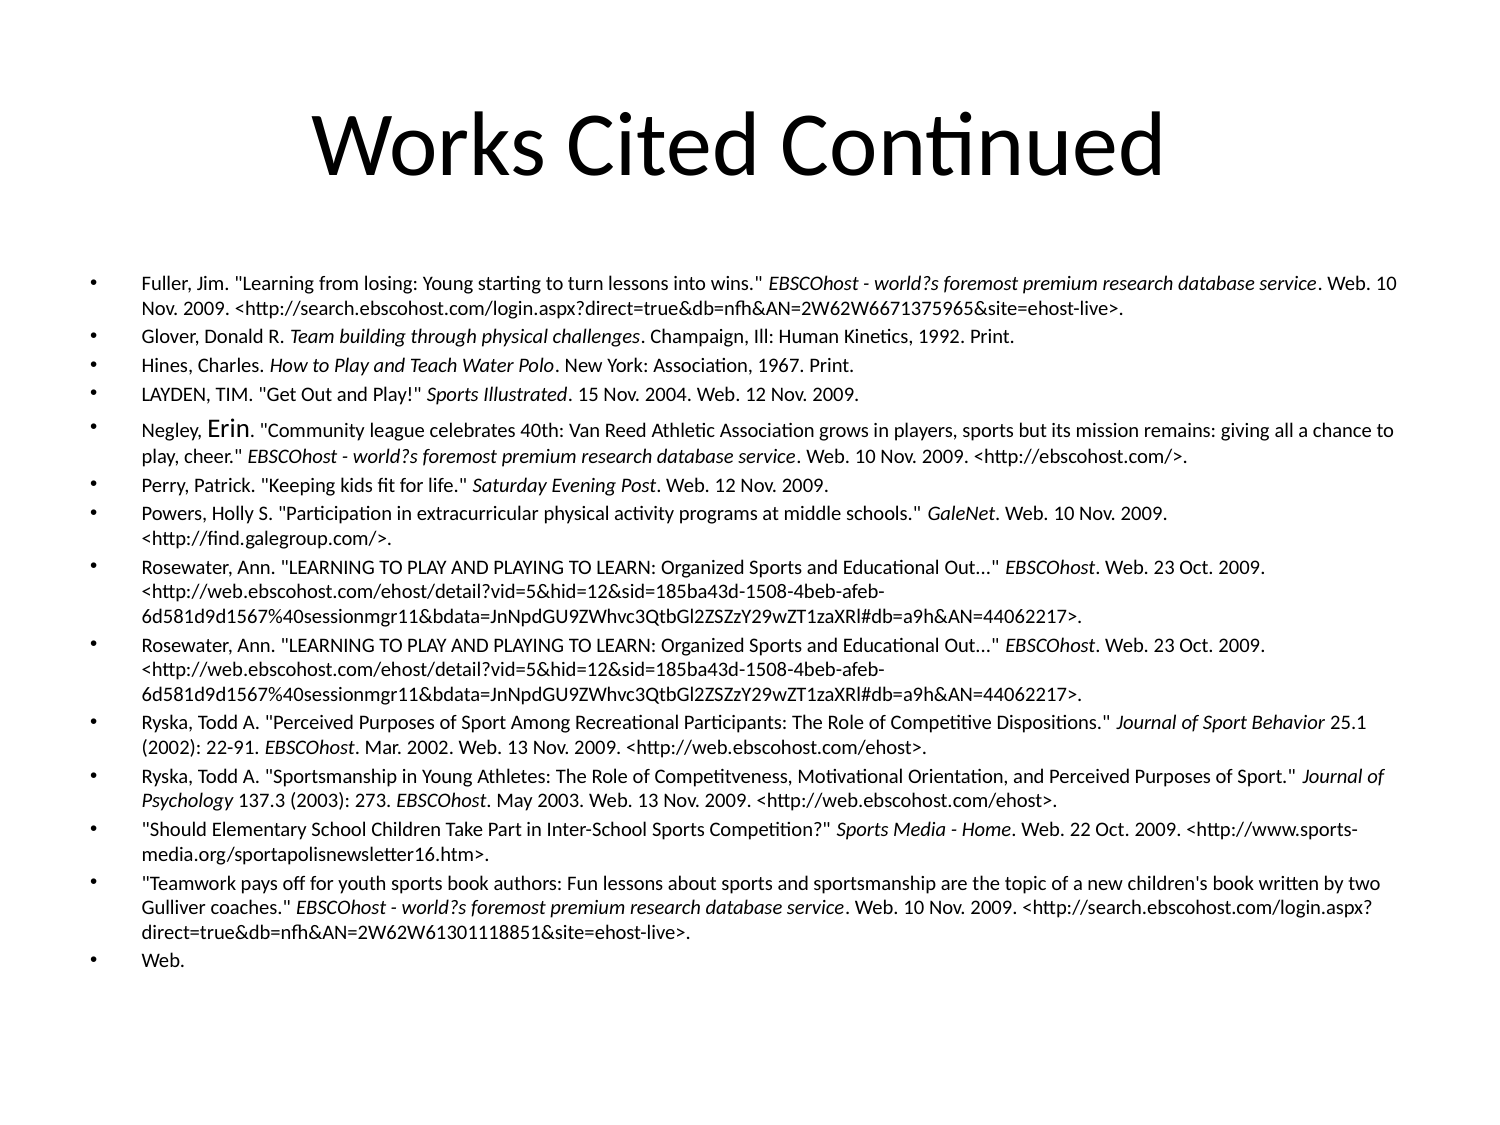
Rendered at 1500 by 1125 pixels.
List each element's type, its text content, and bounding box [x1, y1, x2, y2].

title Works Cited Continued [75, 45, 1425, 233]
list Fuller, Jim. "Learning from losing: Young starting to turn lessons into wins." EBSCOhost - world?s foremost premium research database service. Web. 10 Nov. 2009. <http://search.ebscohost.com/login.aspx?direct=true&db=nfh&AN=2W62W6671375965&site=ehost-live>. Glover, Donald R. Team building through physical challenges. Champaign, Ill: Human Kinetics, 1992. Print. Hines, Charles. How to Play and Teach Water Polo. New York: Association, 1967. Print. LAYDEN, TIM. "Get Out and Play!" Sports Illustrated. 15 Nov. 2004. Web. 12 Nov. 2009. Negley, Erin. "Community league celebrates 40th: Van Reed Athletic Association grows in players, sports but its mission remains: giving all a chance to play, cheer." EBSCOhost - world?s foremost premium research database service. Web. 10 Nov. 2009. <http://ebscohost.com/>. Perry, Patrick. "Keeping kids fit for life." Saturday Evening Post. Web. 12 Nov. 2009. Powers, Holly S. "Participation in extracurricular physical activity programs at middle schools." GaleNet. Web. 10 Nov. 2009. <http://find.galegroup.com/>. Rosewater, Ann. "LEARNING TO PLAY AND PLAYING TO LEARN: Organized Sports and Educational Out..." EBSCOhost. Web. 23 Oct. 2009. <http://web.ebscohost.com/ehost/detail?vid=5&hid=12&sid=185ba43d-1508-4beb-afeb-6d581d9d1567%40sessionmgr11&bdata=JnNpdGU9ZWhvc3QtbGl2ZSZzY29wZT1zaXRl#db=a9h&AN=44062217>. Rosewater, Ann. "LEARNING TO PLAY AND PLAYING TO LEARN: Organized Sports and Educational Out..." EBSCOhost. Web. 23 Oct. 2009. <http://web.ebscohost.com/ehost/detail?vid=5&hid=12&sid=185ba43d-1508-4beb-afeb-6d581d9d1567%40sessionmgr11&bdata=JnNpdGU9ZWhvc3QtbGl2ZSZzY29wZT1zaXRl#db=a9h&AN=44062217>. Ryska, Todd A. "Perceived Purposes of Sport Among Recreational Participants: The Role of Competitive Dispositions." Journal of Sport Behavior 25.1 (2002): 22-91. EBSCOhost. Mar. 2002. Web. 13 Nov. 2009. <http://web.ebscohost.com/ehost>. Ryska, Todd A. "Sportsmanship in Young Athletes: The Role of Competitveness, Motivational Orientation, and Perceived Purposes of Sport." Journal of Psychology 137.3 (2003): 273. EBSCOhost. May 2003. Web. 13 Nov. 2009. <http://web.ebscohost.com/ehost>. "Should Elementary School Children Take Part in Inter-School Sports Competition?" Sports Media - Home. Web. 22 Oct. 2009. <http://www.sports-media.org/sportapolisnewsletter16.htm>. "Teamwork pays off for youth sports book authors: Fun lessons about sports and sportsmanship are the topic of a new children's book written by two Gulliver coaches." EBSCOhost - world?s foremost premium research database service. Web. 10 Nov. 2009. <http://search.ebscohost.com/login.aspx?direct=true&db=nfh&AN=2W62W61301118851&site=ehost-live>. Web. [75, 262, 1425, 1005]
